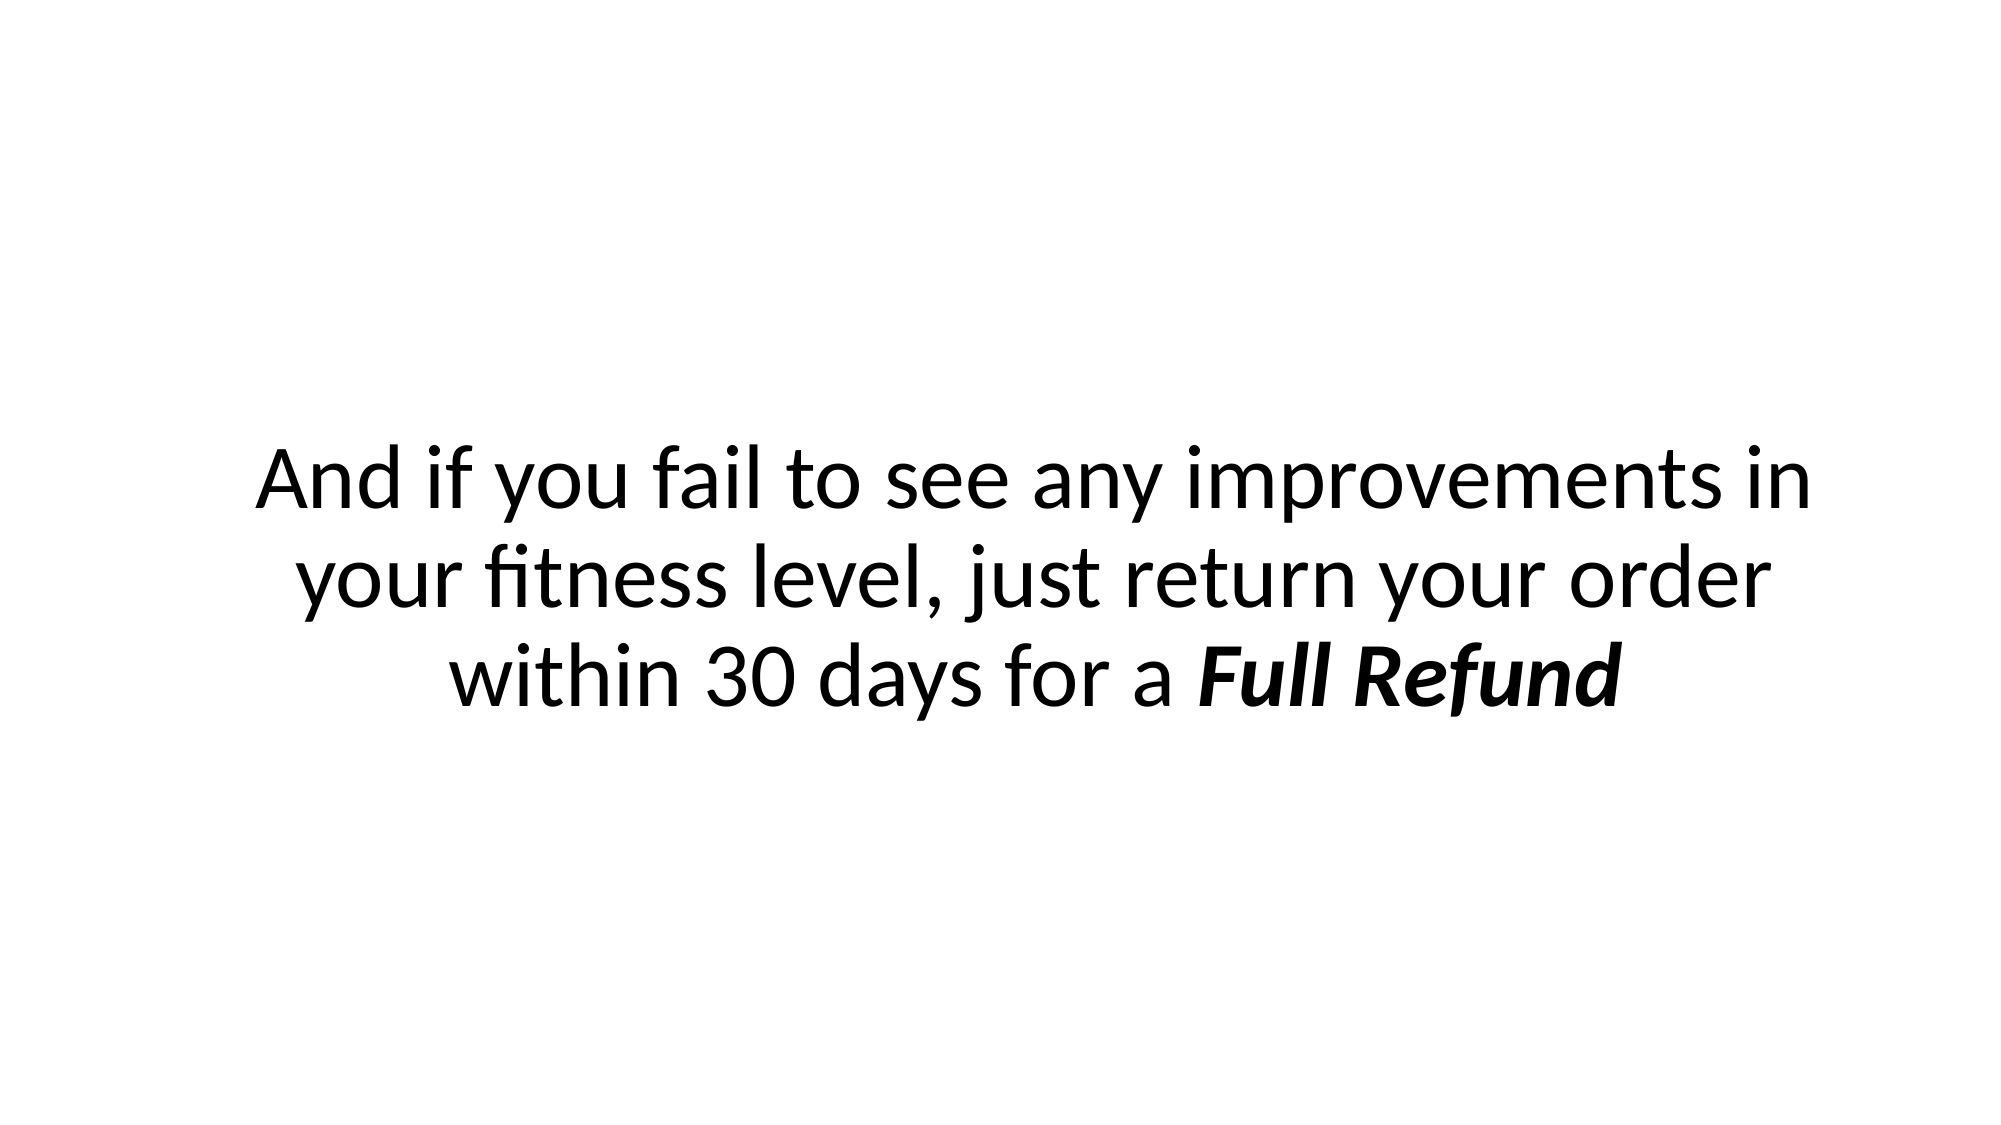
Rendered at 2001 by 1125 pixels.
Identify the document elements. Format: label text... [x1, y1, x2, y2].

list And if you fail to see any improvements in your fitness level, just return your order within 30 days for a Full Refund [173, 421, 1899, 983]
